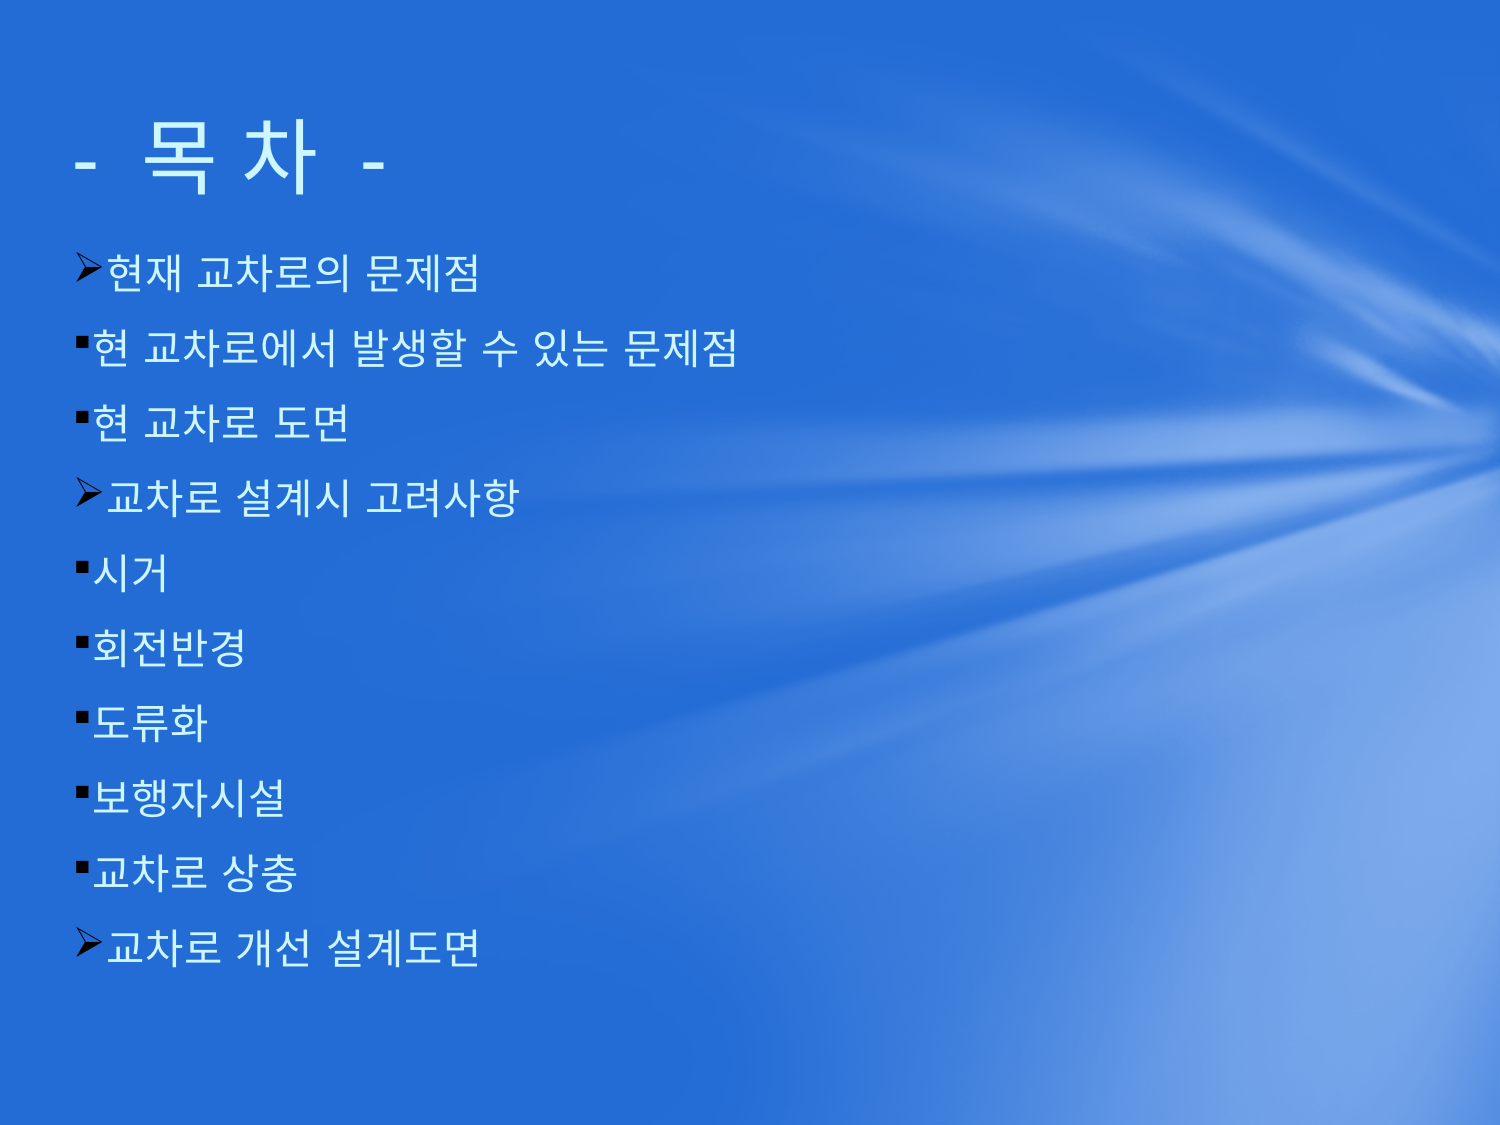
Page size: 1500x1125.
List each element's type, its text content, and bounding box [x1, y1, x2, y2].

list 현재 교차로의 문제점 현 교차로에서 발생할 수 있는 문제점 현 교차로 도면 교차로 설계시 고려사항 시거 회전반경 도류화 보행자시설 교차로 상충 교차로 개선 설계도면 [57, 239, 1318, 1015]
title - 목 차 - [57, 37, 1318, 213]
